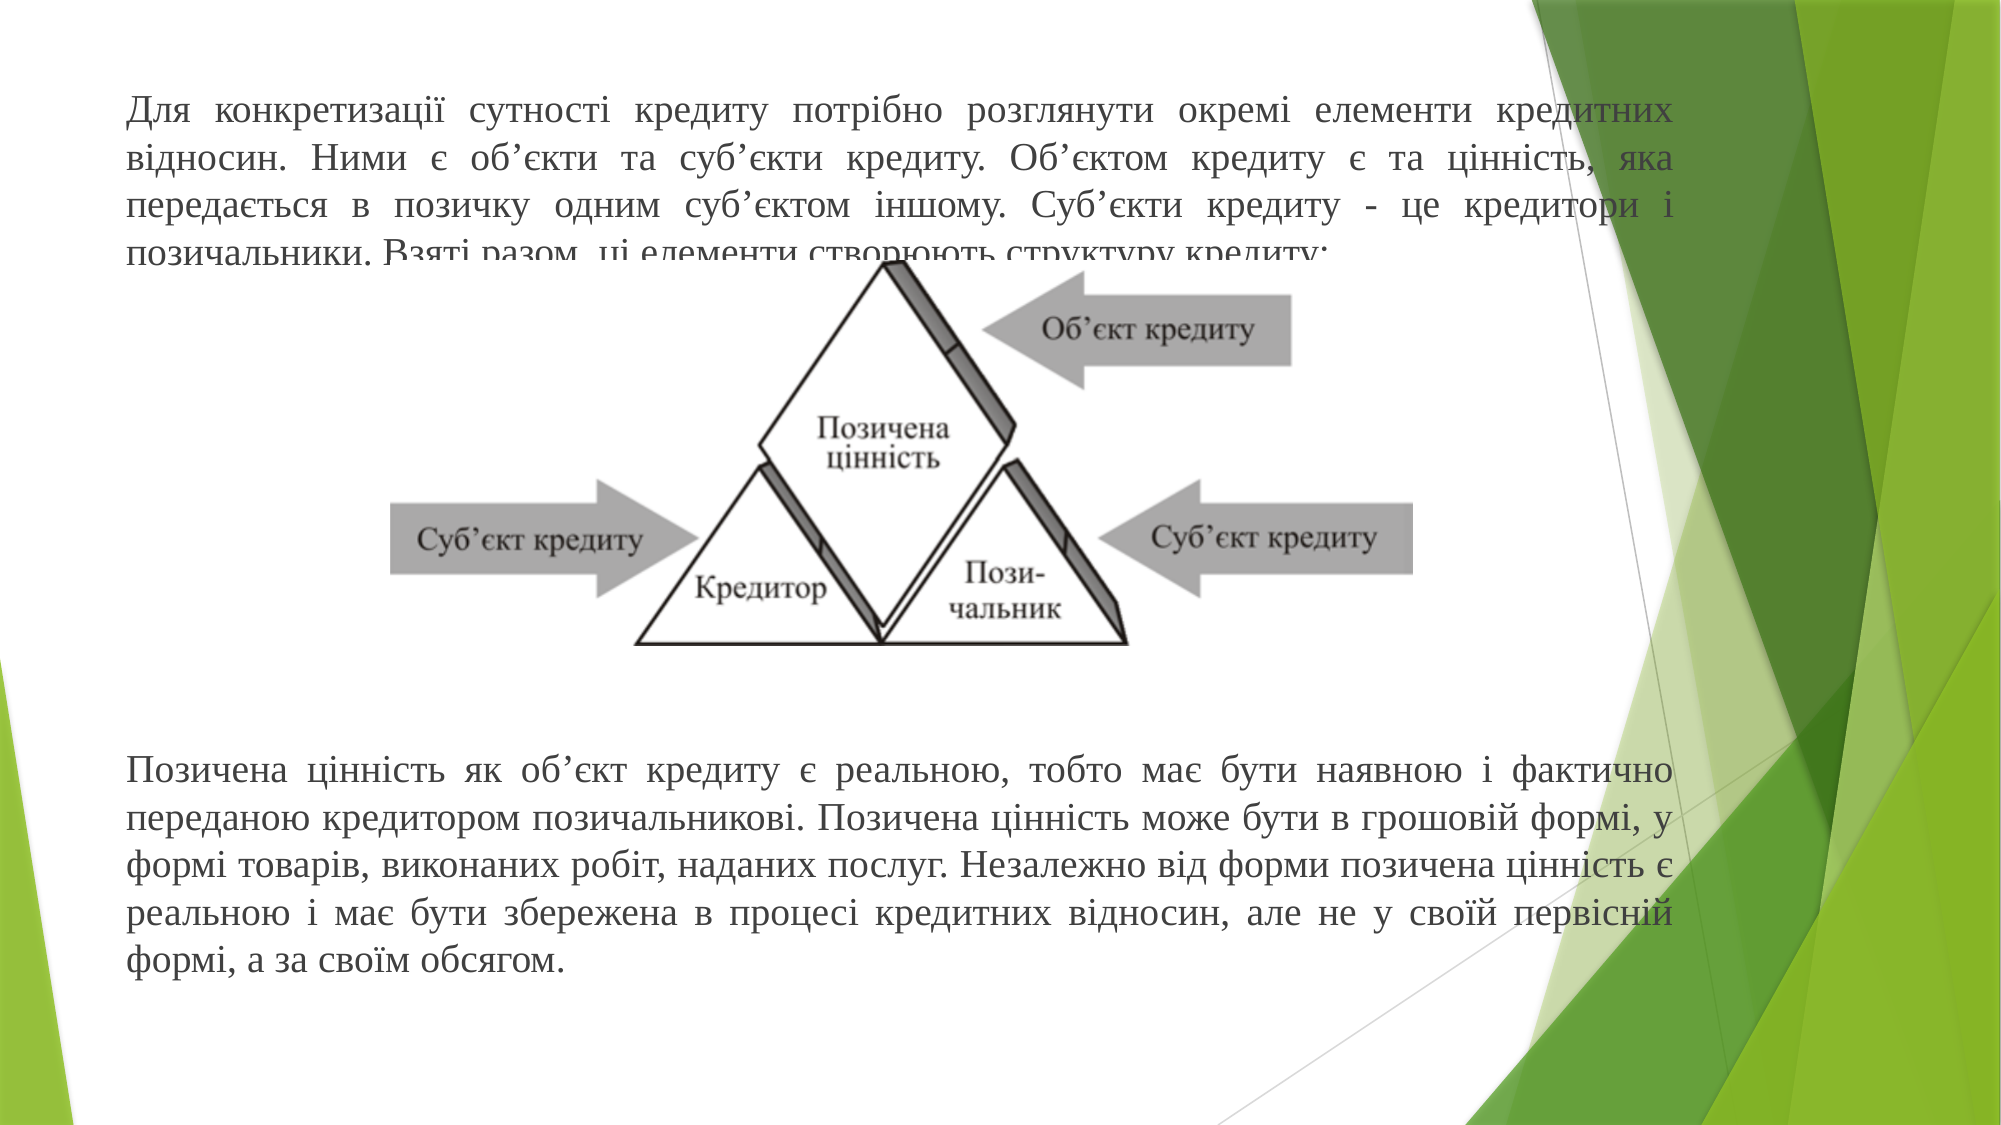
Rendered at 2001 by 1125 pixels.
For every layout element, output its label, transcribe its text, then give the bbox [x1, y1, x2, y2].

picture [389, 259, 1413, 646]
list Для конкретизації сутності кредиту потрібно розглянути окремі елементи кредитних відносин. Ними є об’єкти та суб’єкти кредиту. Об’єктом кредиту є та цінність, яка передається в позичку одним суб’єктом іншому. Суб’єкти кредиту - це кредитори і позичальники. Взяті разом, ці елементи створюють структуру кредиту: Позичена цінність як об’єкт кредиту є реальною, тобто має бути наявною і фактично переданою кредитором позичальникові. Позичена цінність може бути в грошовій формі, у формі товарів, виконаних робіт, наданих послуг. Незалежно від форми позичена цінність є реальною і має бути збережена в процесі кредитних відносин, але не у своїй первісній формі, а за своїм обсягом. [111, 75, 1692, 992]
